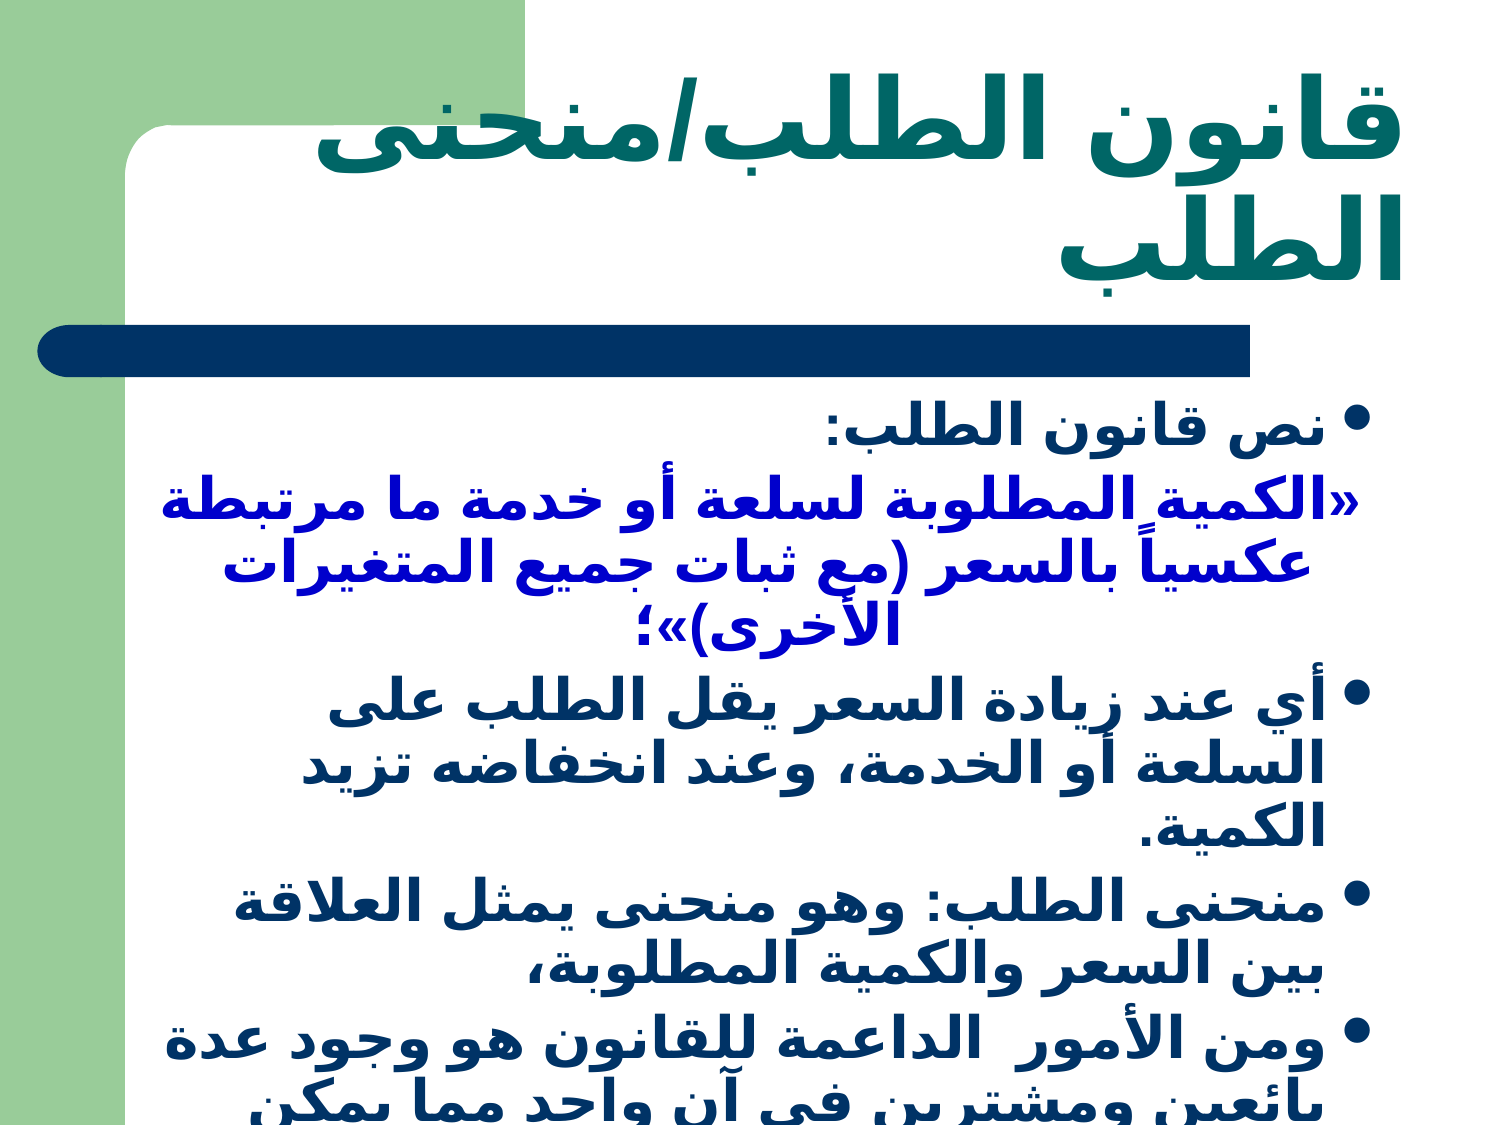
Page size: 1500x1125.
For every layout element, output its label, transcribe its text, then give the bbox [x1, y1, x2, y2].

list نص قانون الطلب: «الكمية المطلوبة لسلعة أو خدمة ما مرتبطة عكسياً بالسعر (مع ثبات جميع المتغيرات الأخرى)»؛ أي عند زيادة السعر يقل الطلب على السلعة أو الخدمة، وعند انخفاضه تزيد الكمية. منحنى الطلب: وهو منحنى يمثل العلاقة بين السعر والكمية المطلوبة، ومن الأمور الداعمة للقانون هو وجود عدة بائعين ومشترين في آن واحد مما يمكن البائع والمشتري من عملية الشراء وبالتالي نشوء القانون [137, 387, 1400, 1024]
title قانون الطلب/منحنى الطلب [125, 125, 1425, 313]
